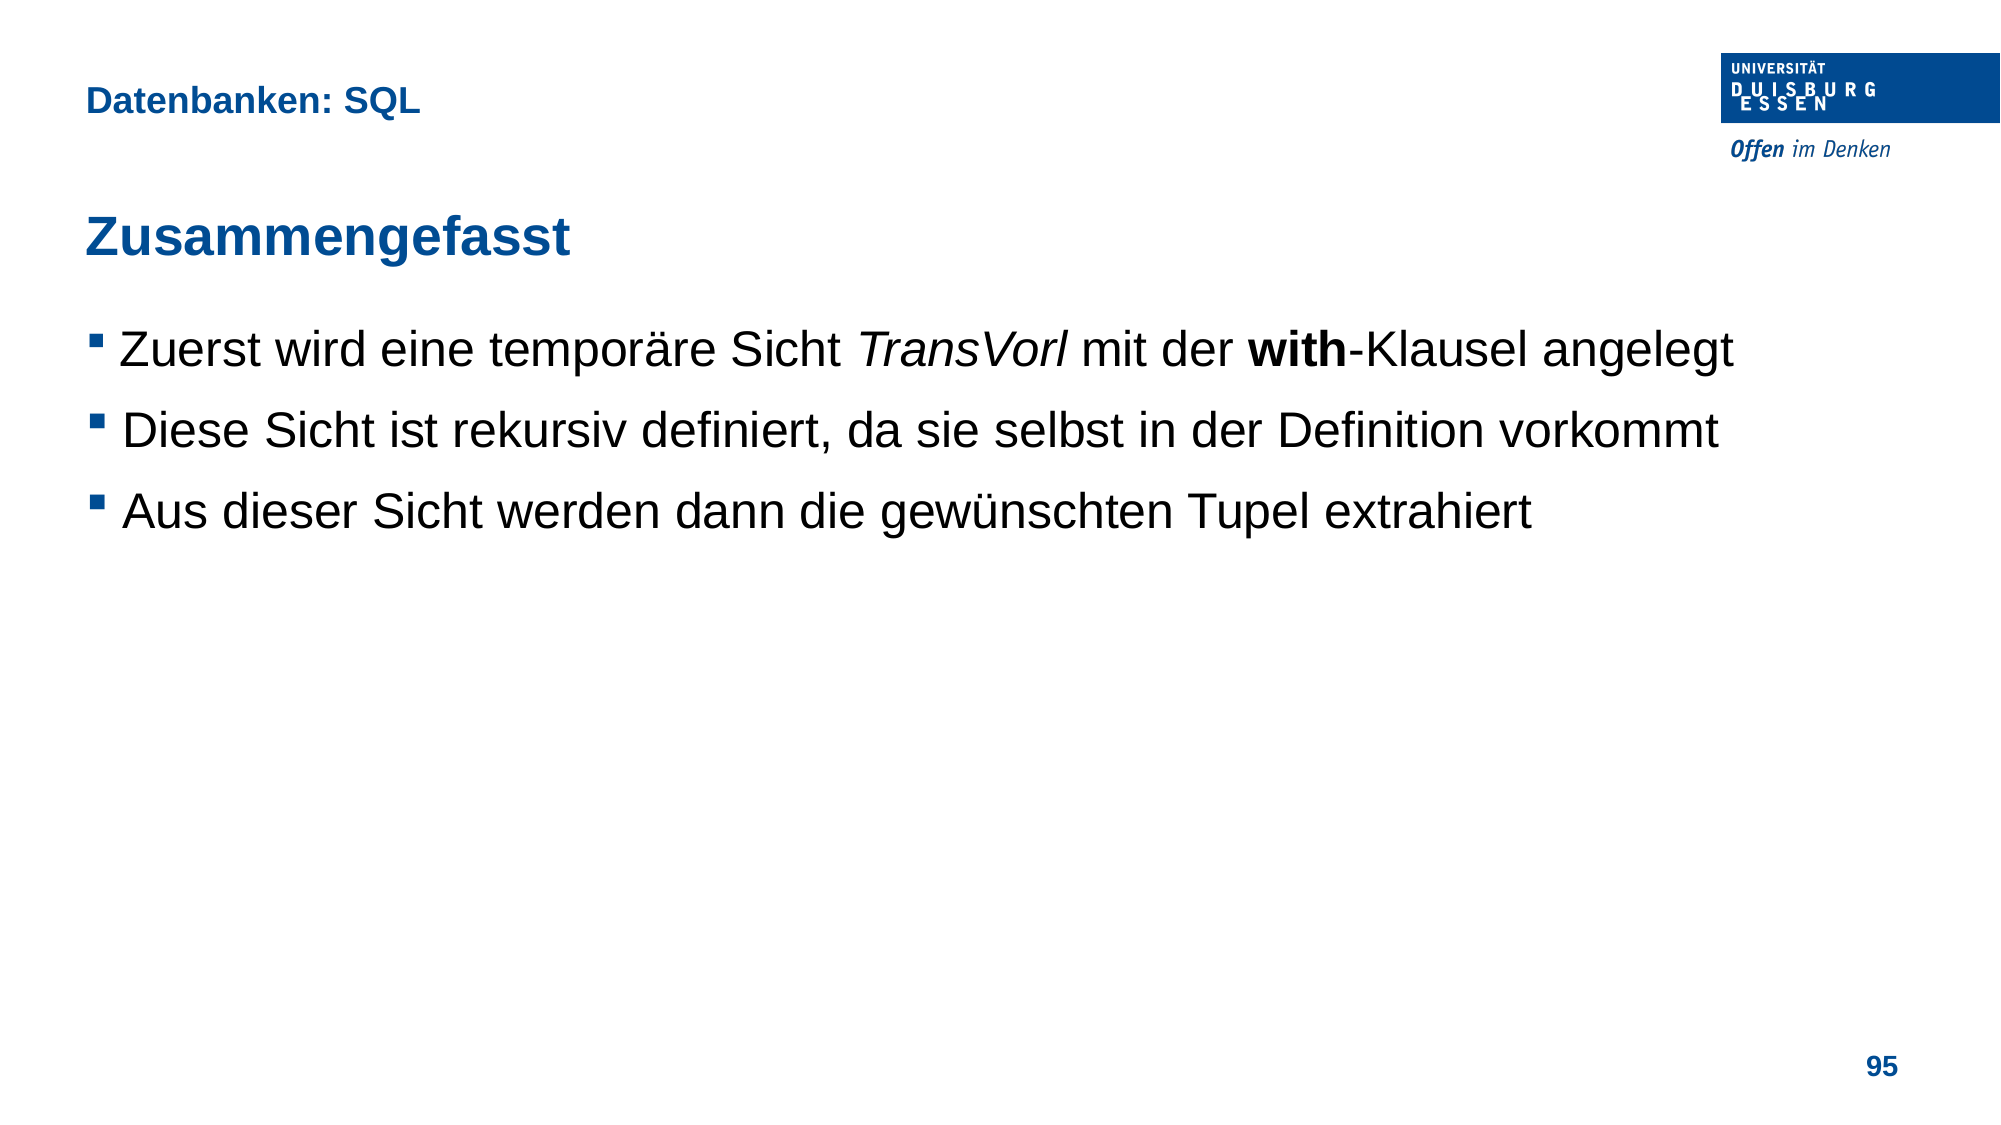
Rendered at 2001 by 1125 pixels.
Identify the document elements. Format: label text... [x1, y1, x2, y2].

text_box Zuerst wird eine temporäre Sicht TransVorl mit der with-Klausel angelegt Diese Sicht ist rekursiv definiert, da sie selbst in der Definition vorkommt Aus dieser Sicht werden dann die gewünschten Tupel extrahiert [85, 309, 1842, 1040]
slide_number 95 [1677, 1039, 1914, 1081]
list Zusammengefasst [85, 200, 1696, 275]
picture [1721, 53, 2000, 162]
list Datenbanken: SQL [85, 81, 1696, 122]
